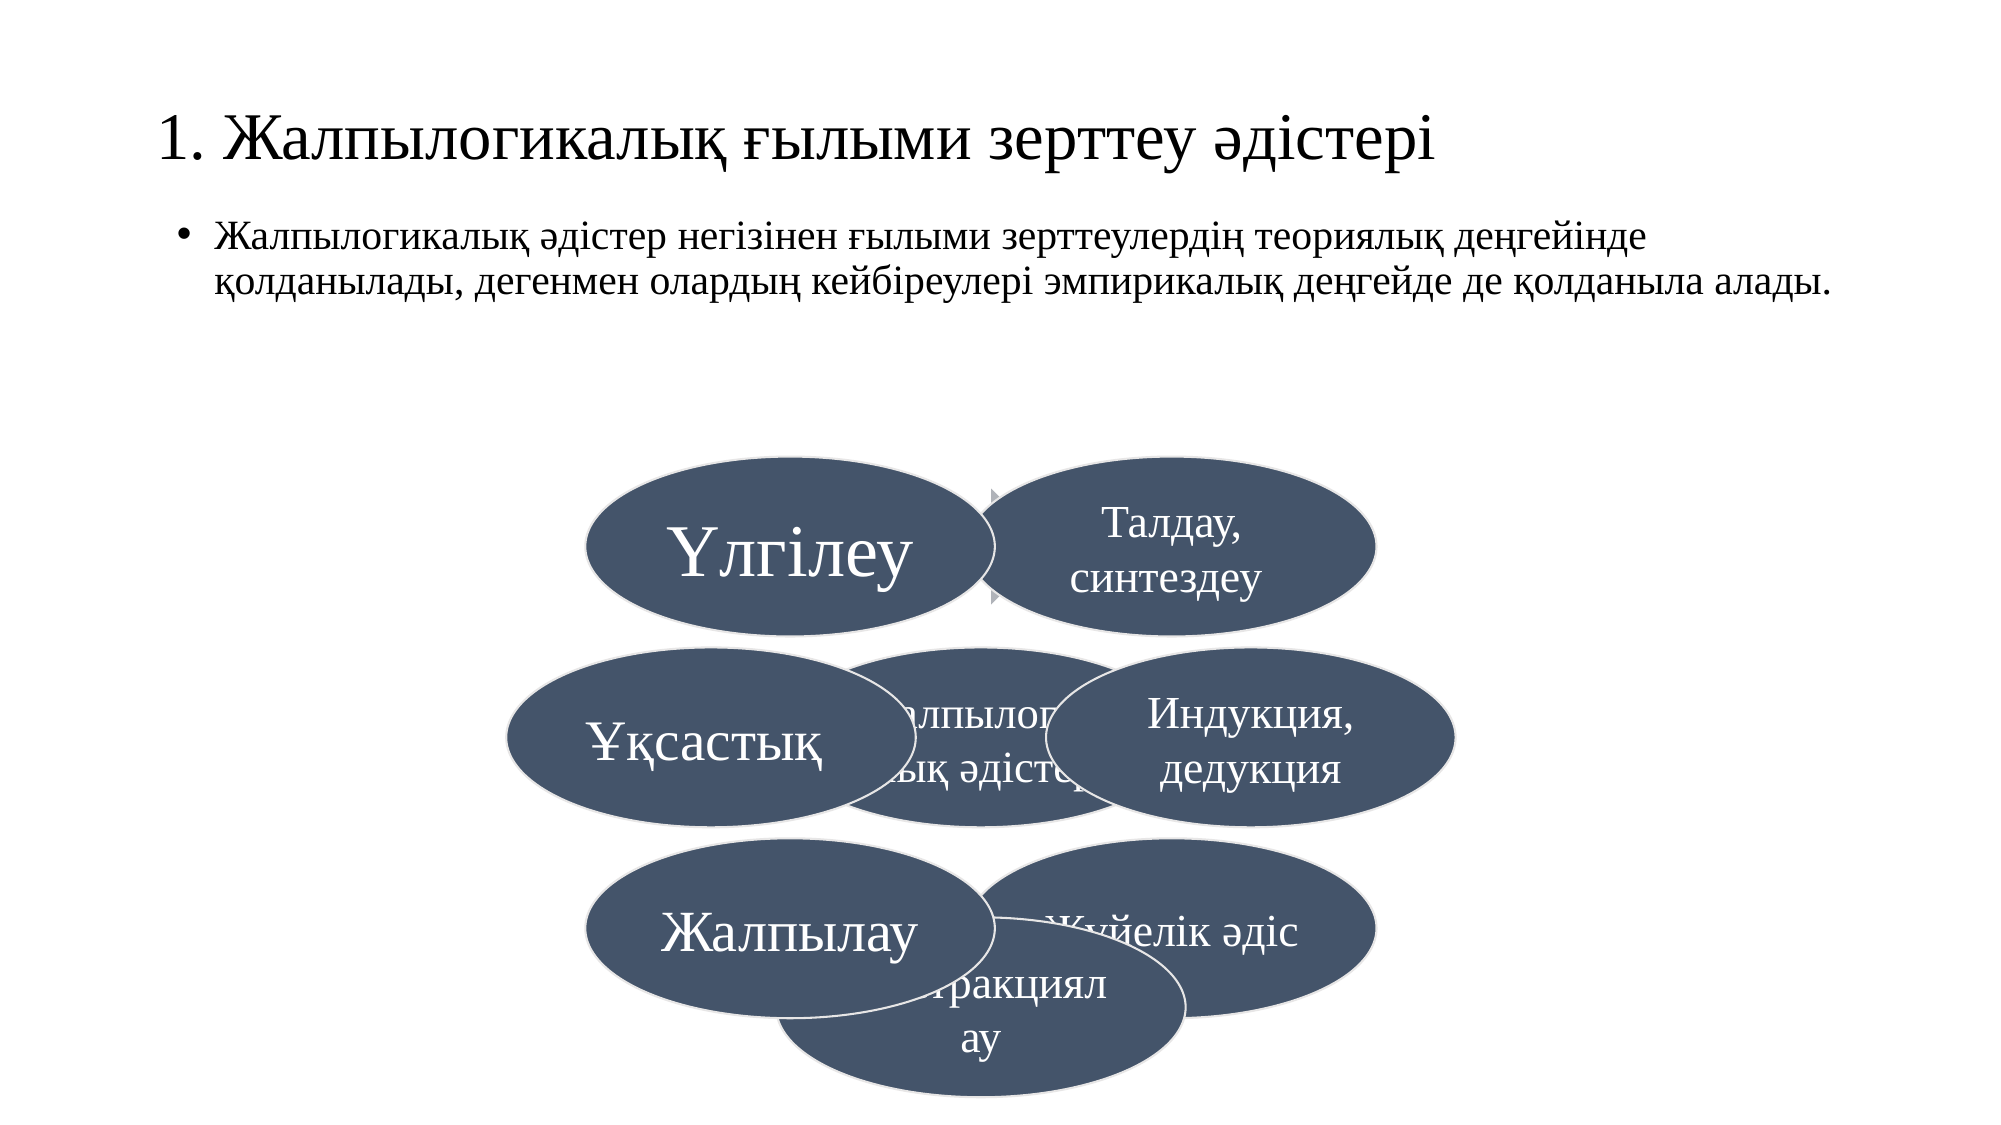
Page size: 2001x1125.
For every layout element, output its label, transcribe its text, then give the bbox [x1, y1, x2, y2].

title 1. Жалпылогикалық ғылыми зерттеу әдістері [141, 41, 1647, 235]
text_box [161, 377, 1800, 1098]
list Жалпылогикалық әдістер негізінен ғылыми зерттеулердің теориялық деңгейінде қолданылады, дегенмен олардың кейбіреулері эмпирикалық деңгейде де қолданыла алады. [161, 205, 1859, 378]
